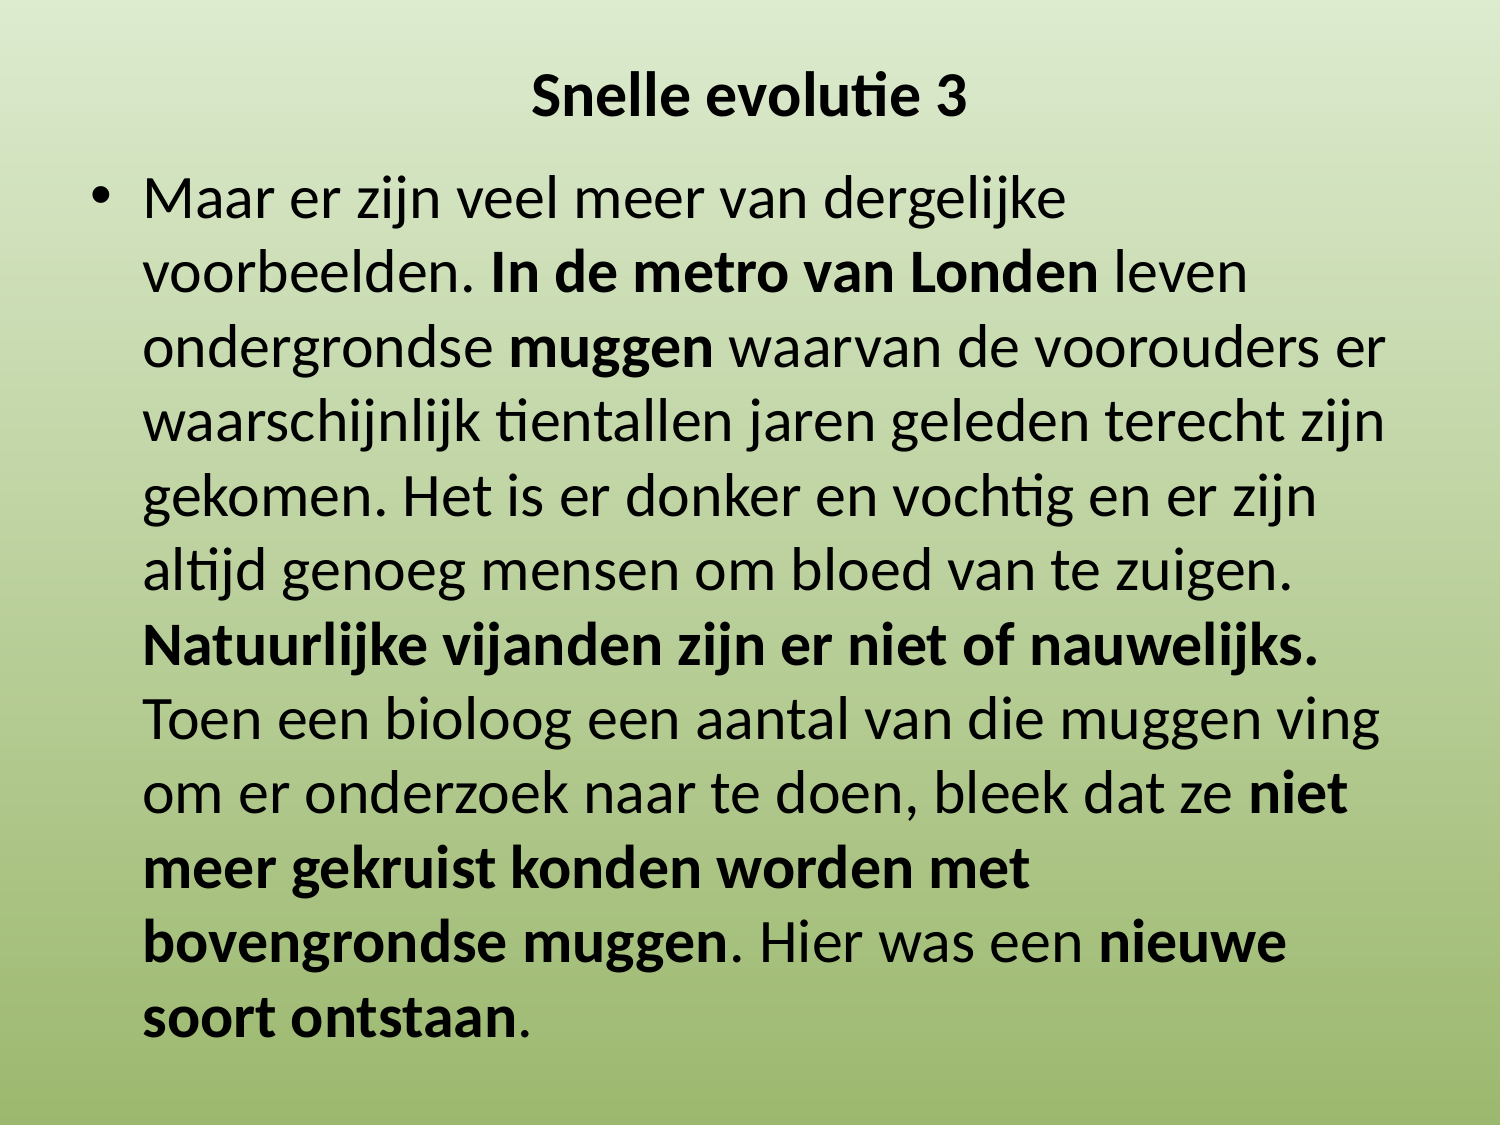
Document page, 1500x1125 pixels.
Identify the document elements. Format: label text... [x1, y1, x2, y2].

list Maar er zijn veel meer van dergelijke voorbeelden. In de metro van Londen leven ondergrondse muggen waarvan de voorouders er waarschijnlijk tientallen jaren geleden terecht zijn gekomen. Het is er donker en vochtig en er zijn altijd genoeg mensen om bloed van te zuigen. Natuurlijke vijanden zijn er niet of nauwelijks. Toen een bioloog een aantal van die muggen ving om er onderzoek naar te doen, bleek dat ze niet meer gekruist konden worden met bovengrondse muggen. Hier was een nieuwe soort ontstaan. [75, 149, 1425, 1059]
title Snelle evolutie 3 [75, 45, 1425, 138]
